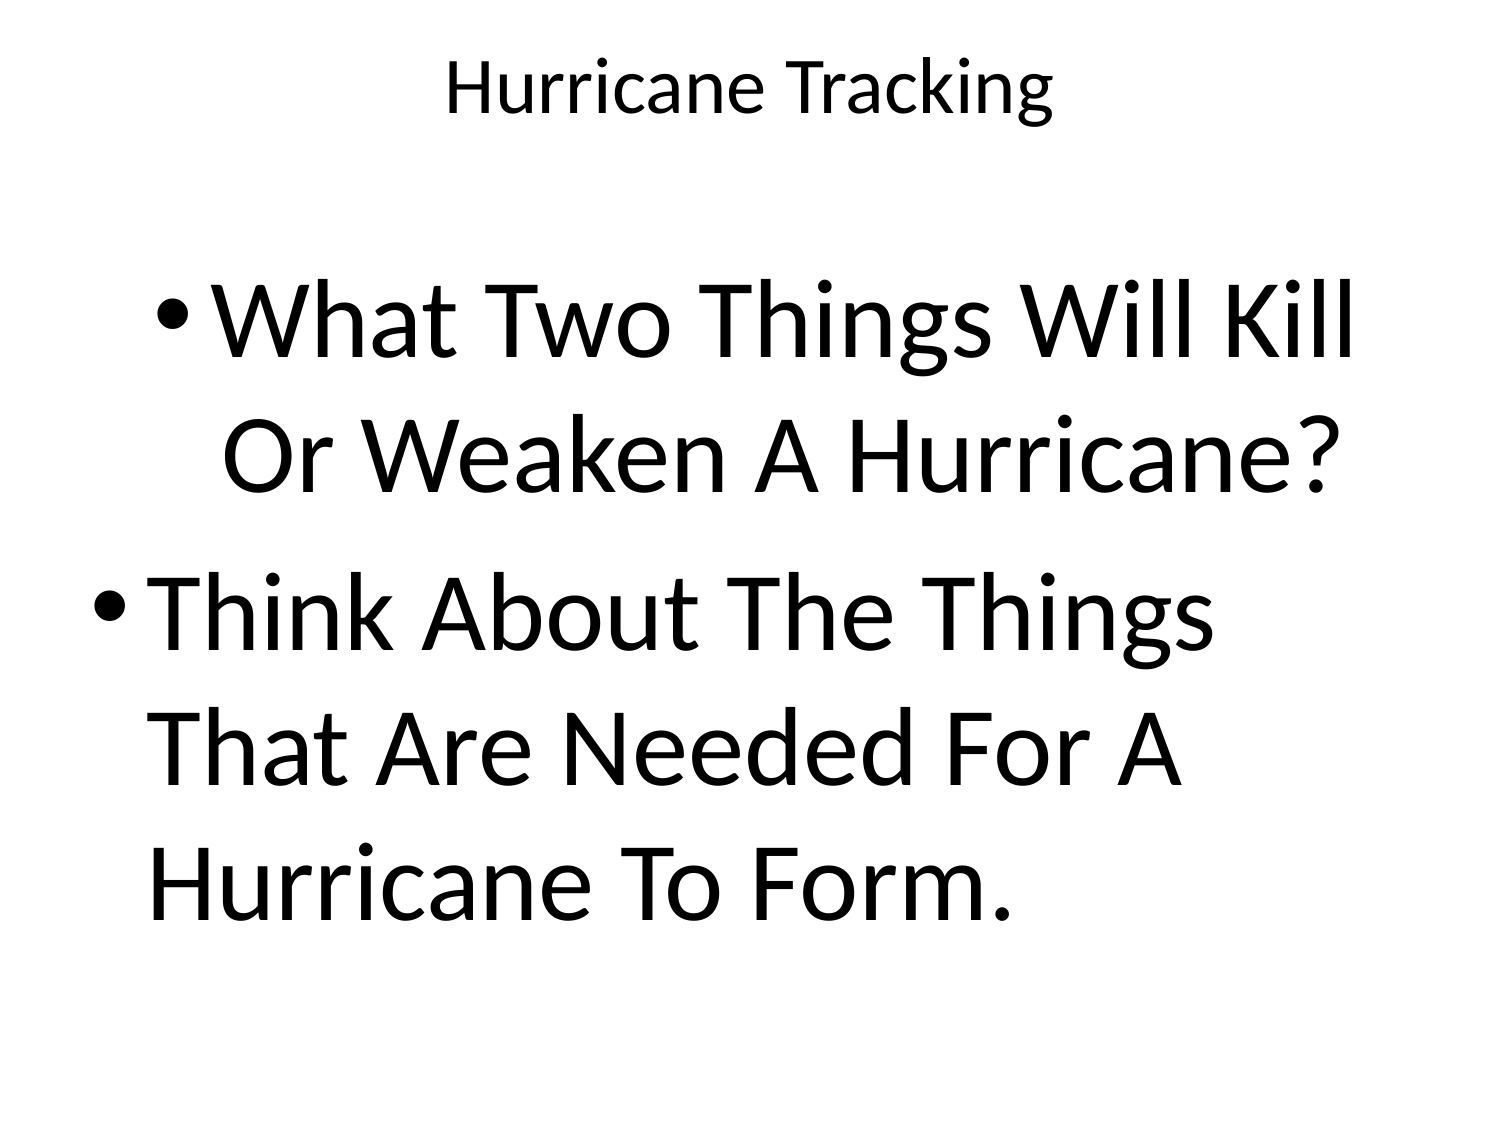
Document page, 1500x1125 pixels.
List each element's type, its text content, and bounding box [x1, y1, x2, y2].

list What Two Things Will Kill Or Weaken A Hurricane? Think About The Things That Are Needed For A Hurricane To Form. [75, 237, 1438, 988]
title Hurricane Tracking [75, 24, 1425, 138]
